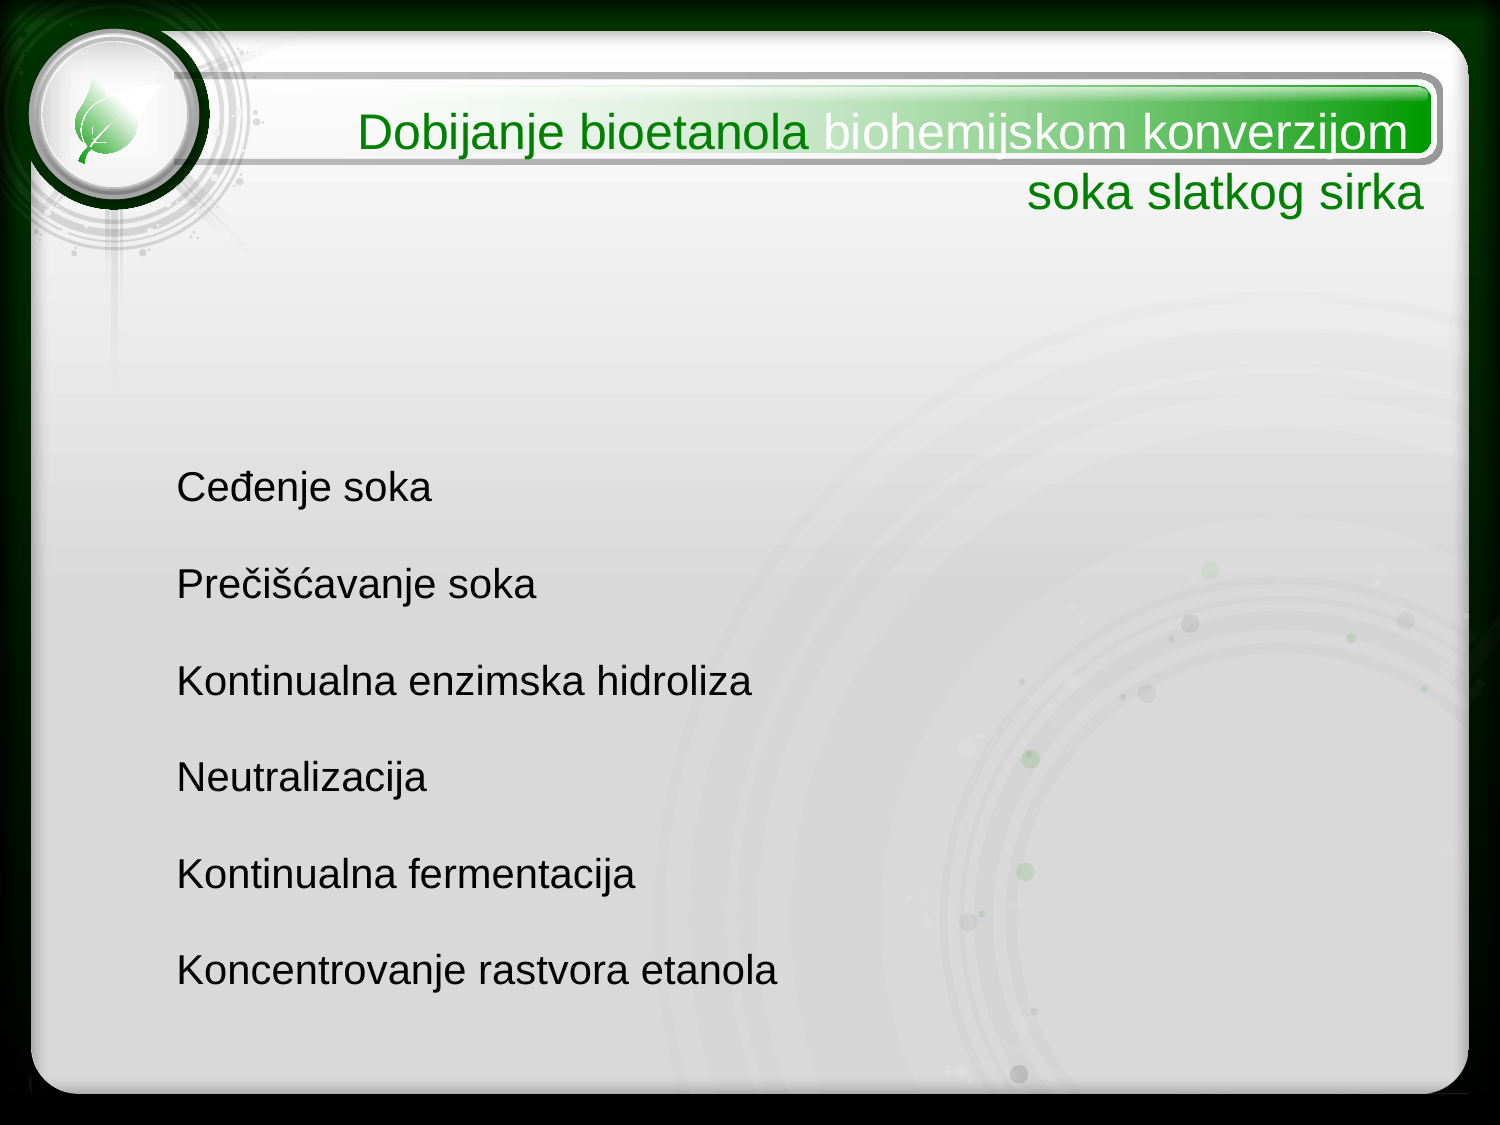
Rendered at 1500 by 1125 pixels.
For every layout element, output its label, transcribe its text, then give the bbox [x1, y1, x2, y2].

title Dobijanje bioetanola biohemijskom konverzijom soka slatkog sirka [342, 105, 1476, 213]
list Ceđenje soka Prečišćavanje soka Kontinualna enzimska hidroliza Neutralizacija Kontinualna fermentacija Koncentrovanje rastvora etanola [149, 462, 1013, 1026]
